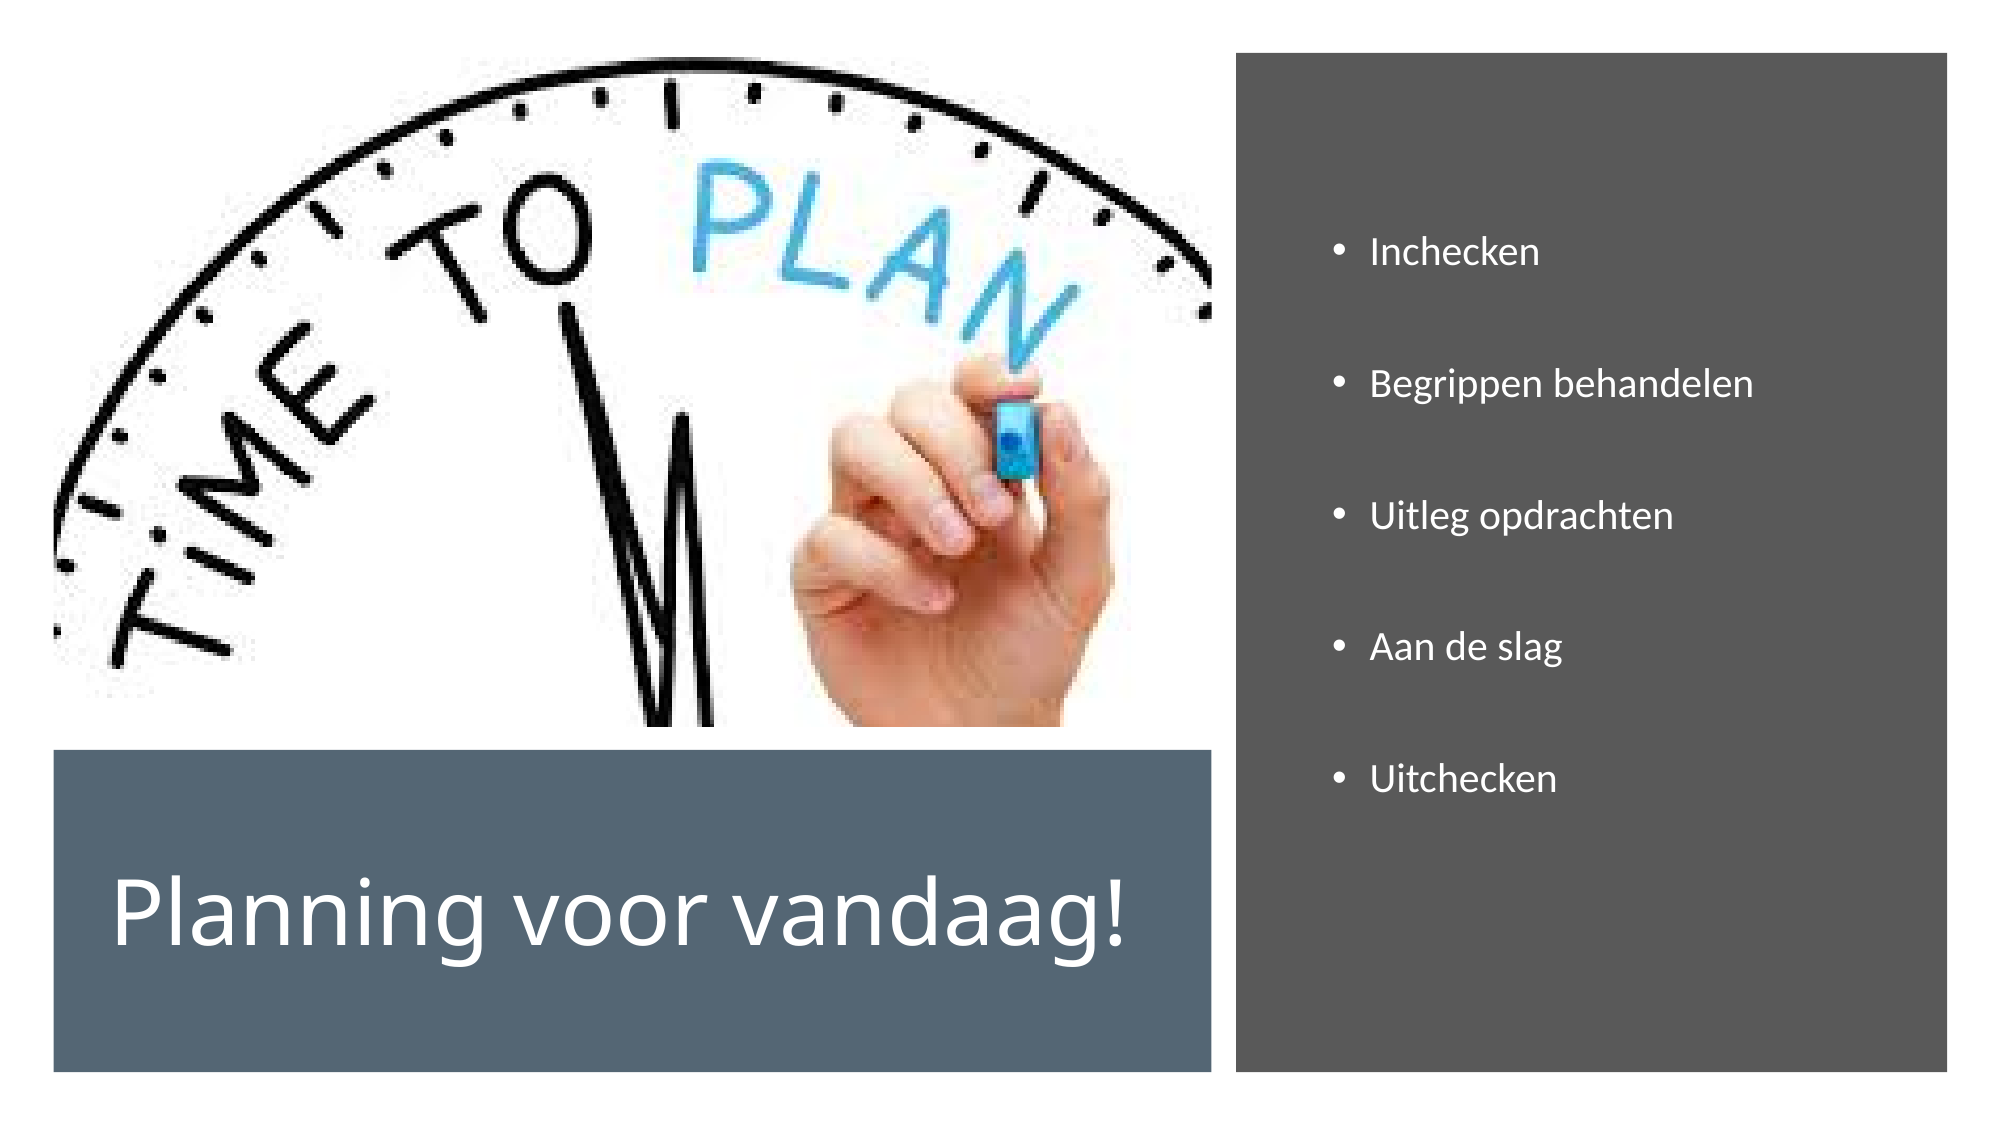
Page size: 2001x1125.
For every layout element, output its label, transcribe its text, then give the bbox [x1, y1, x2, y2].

picture [53, 52, 1212, 727]
text_box [53, 749, 1212, 1073]
text_box [1235, 52, 1948, 1073]
list Inchecken Begrippen behandelen Uitleg opdrachten Aan de slag Uitchecken [1317, 150, 1879, 947]
title Planning voor vandaag! [85, 782, 1168, 1049]
